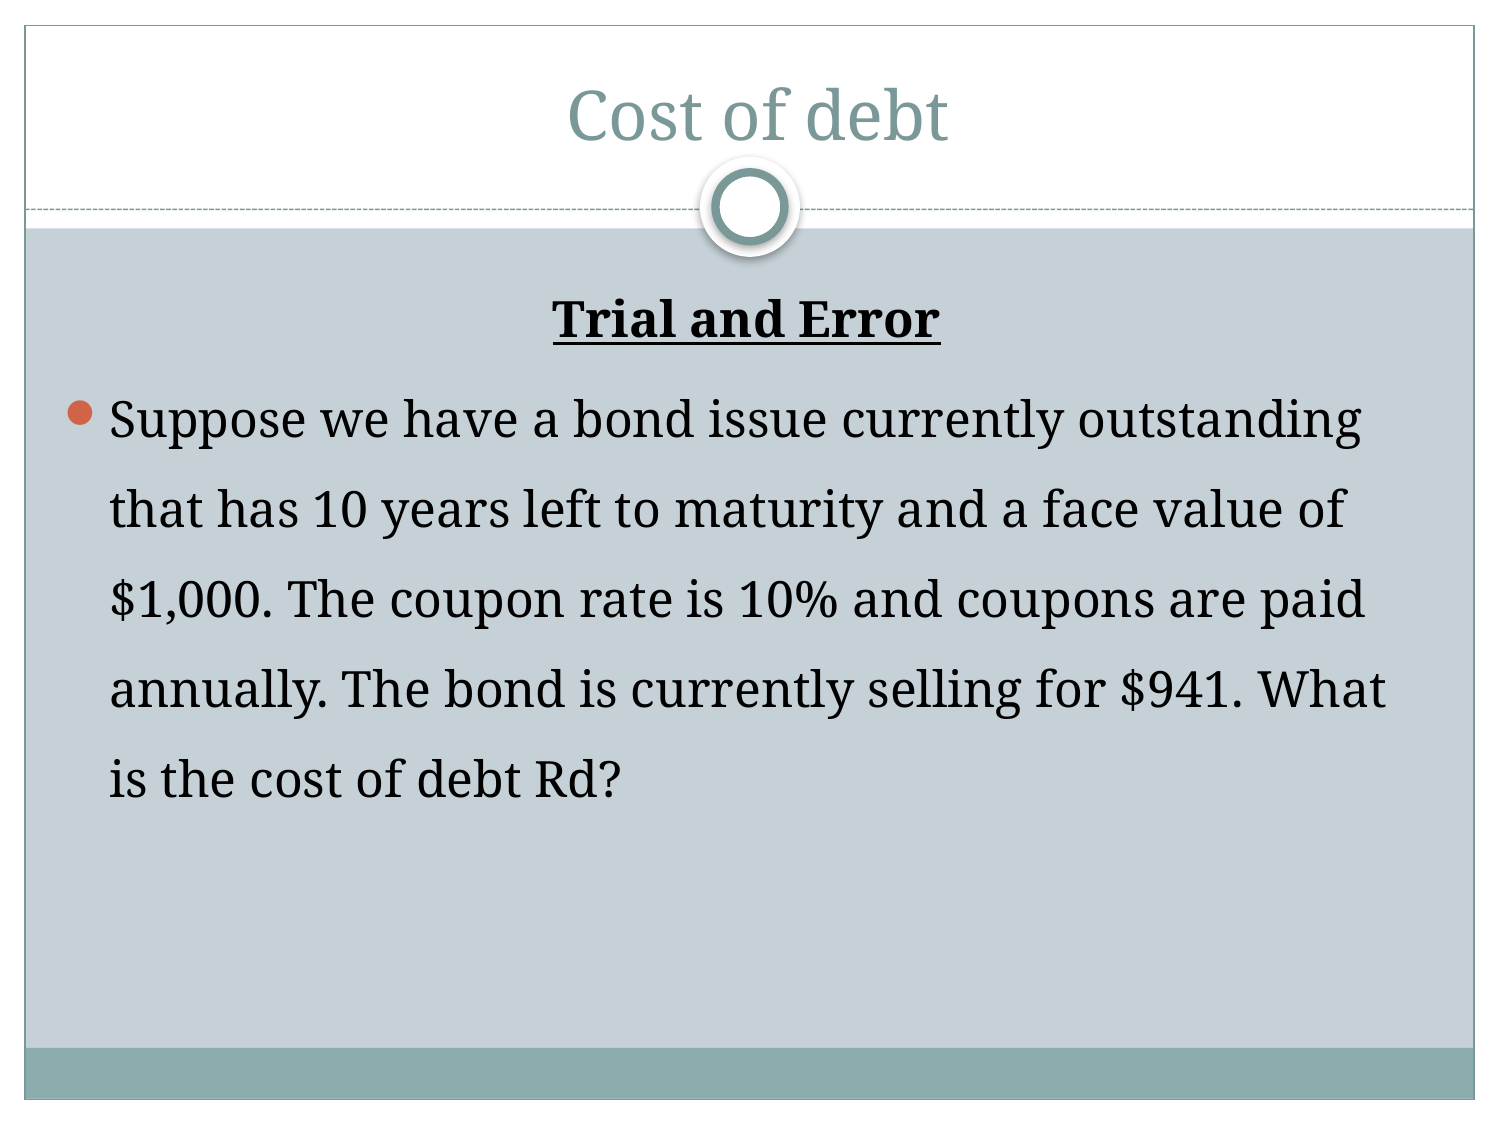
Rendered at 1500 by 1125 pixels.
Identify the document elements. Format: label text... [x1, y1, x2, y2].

list Trial and Error Suppose we have a bond issue currently outstanding that has 10 years left to maturity and a face value of $1,000. The coupon rate is 10% and coupons are paid annually. The bond is currently selling for $941. What is the cost of debt Rd? [49, 250, 1445, 1001]
title Cost of debt [49, 37, 1450, 162]
